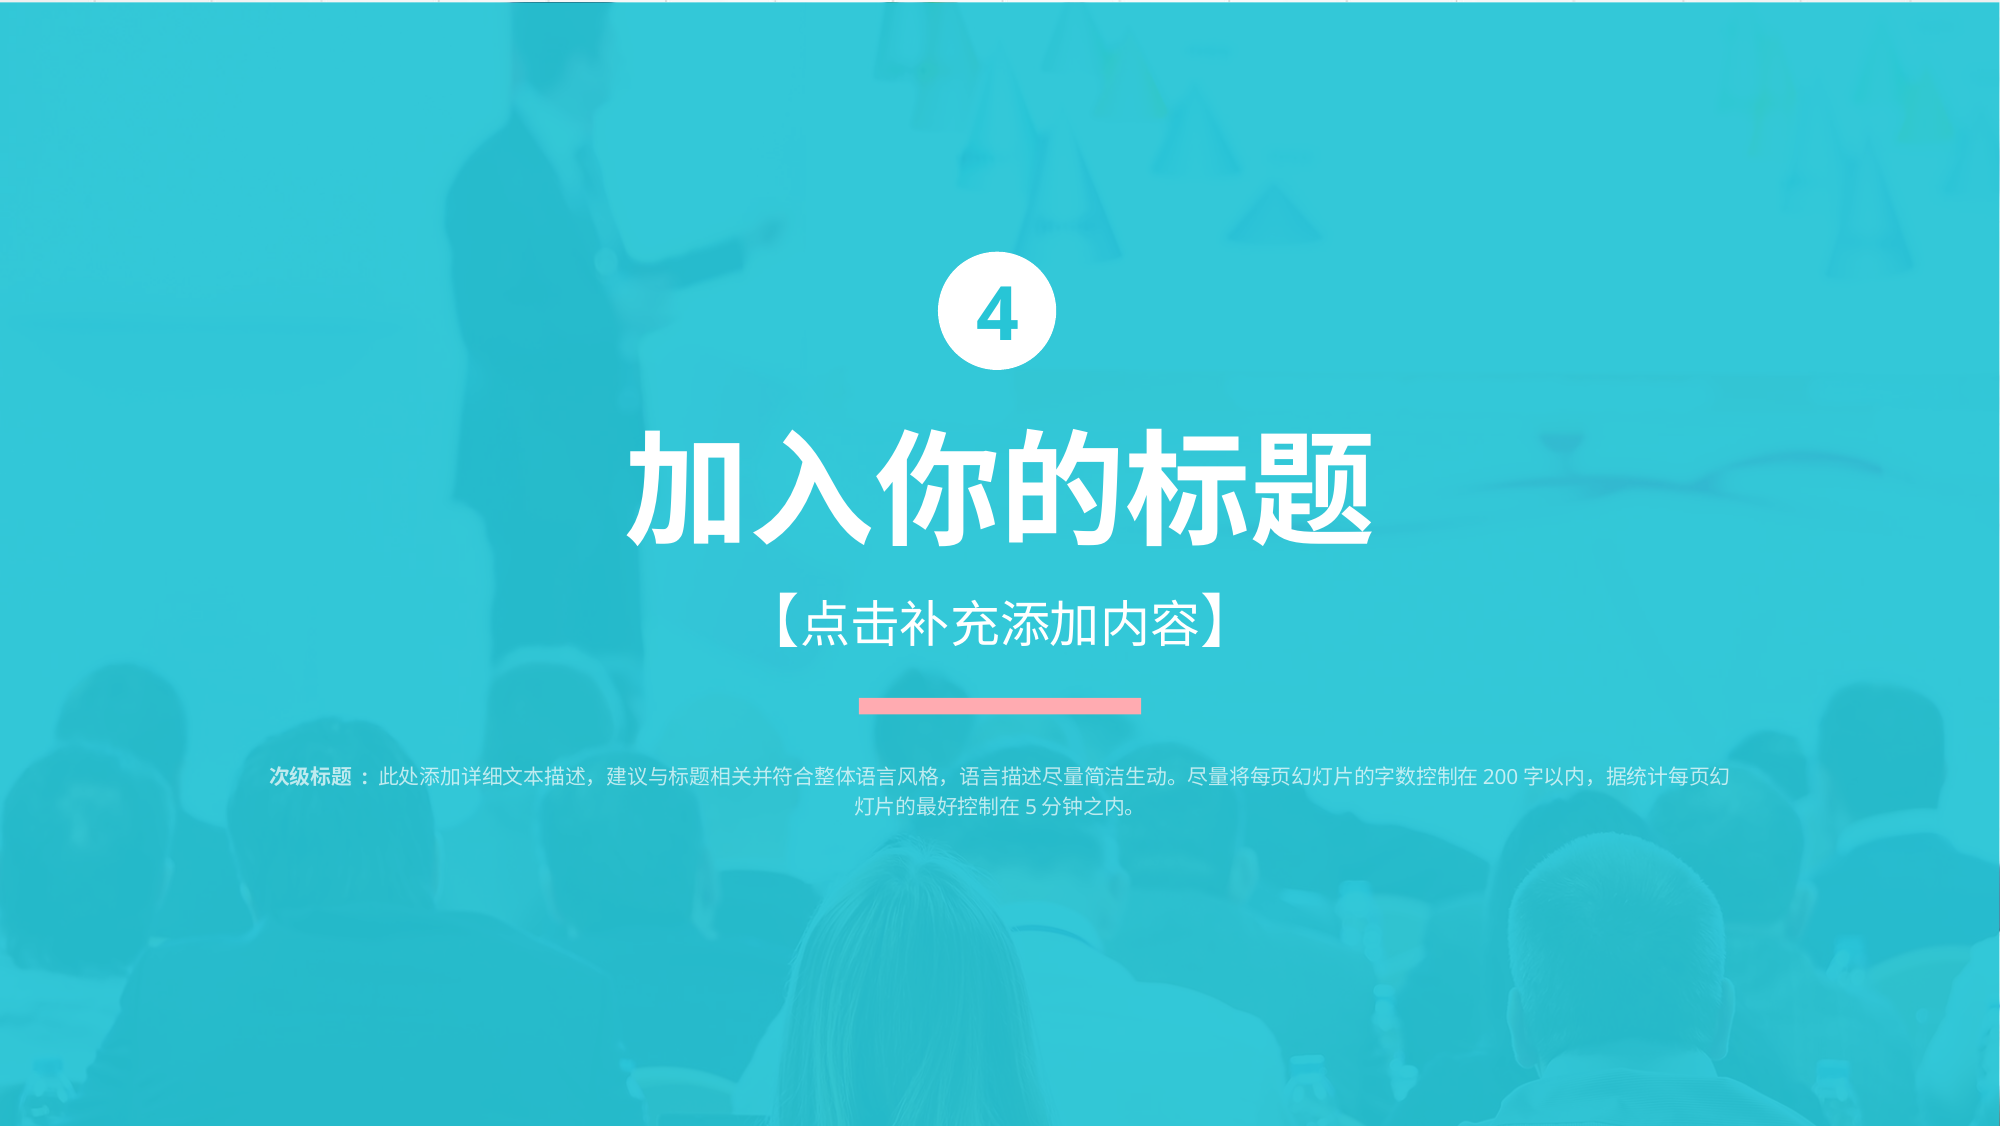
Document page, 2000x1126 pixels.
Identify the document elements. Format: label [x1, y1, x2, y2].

picture [0, 0, 2000, 1126]
text_box [888, 251, 1107, 370]
